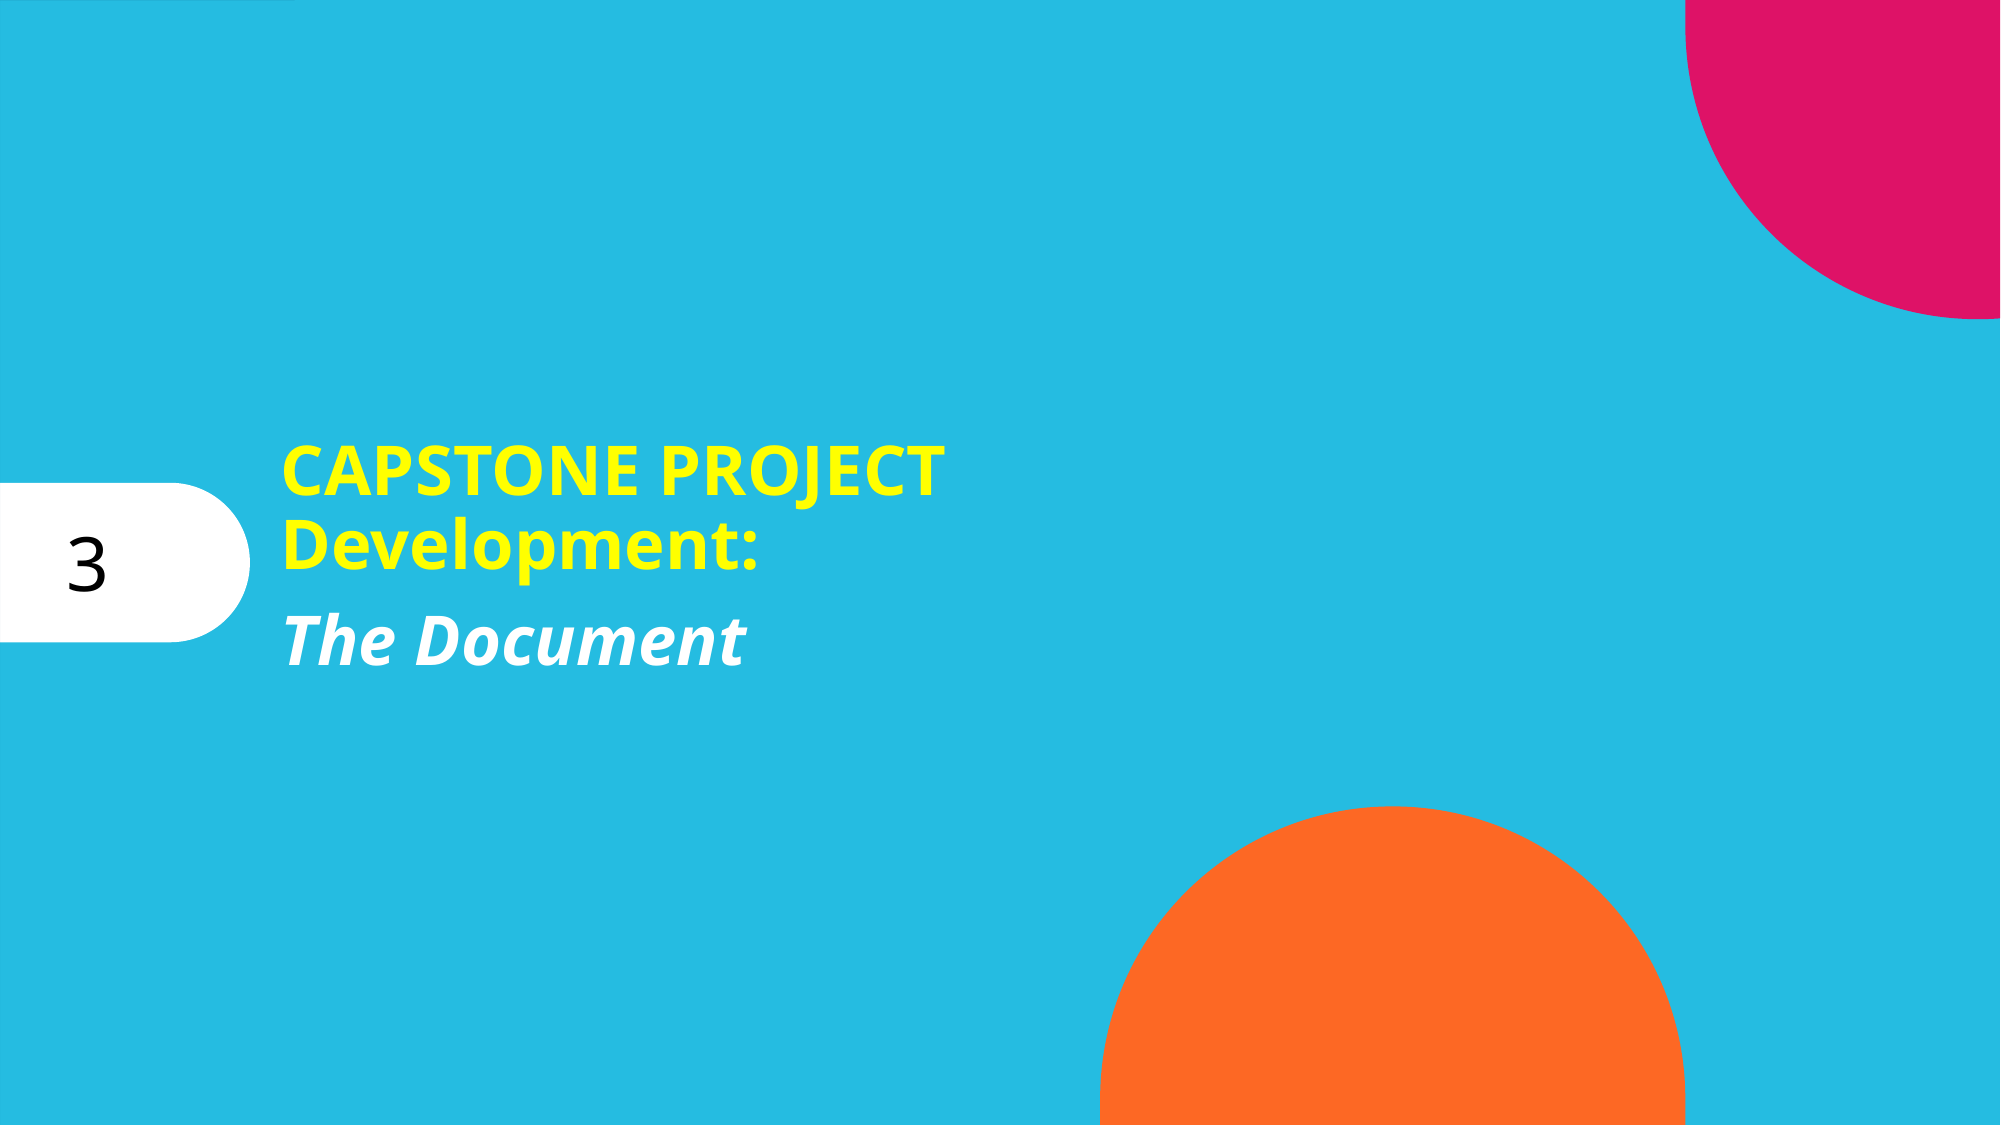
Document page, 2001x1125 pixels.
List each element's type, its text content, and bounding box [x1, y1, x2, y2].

picture [1099, 0, 2000, 1125]
text_box 3 [51, 509, 200, 615]
list CAPSTONE PROJECT Development: The Document [265, 321, 1099, 796]
